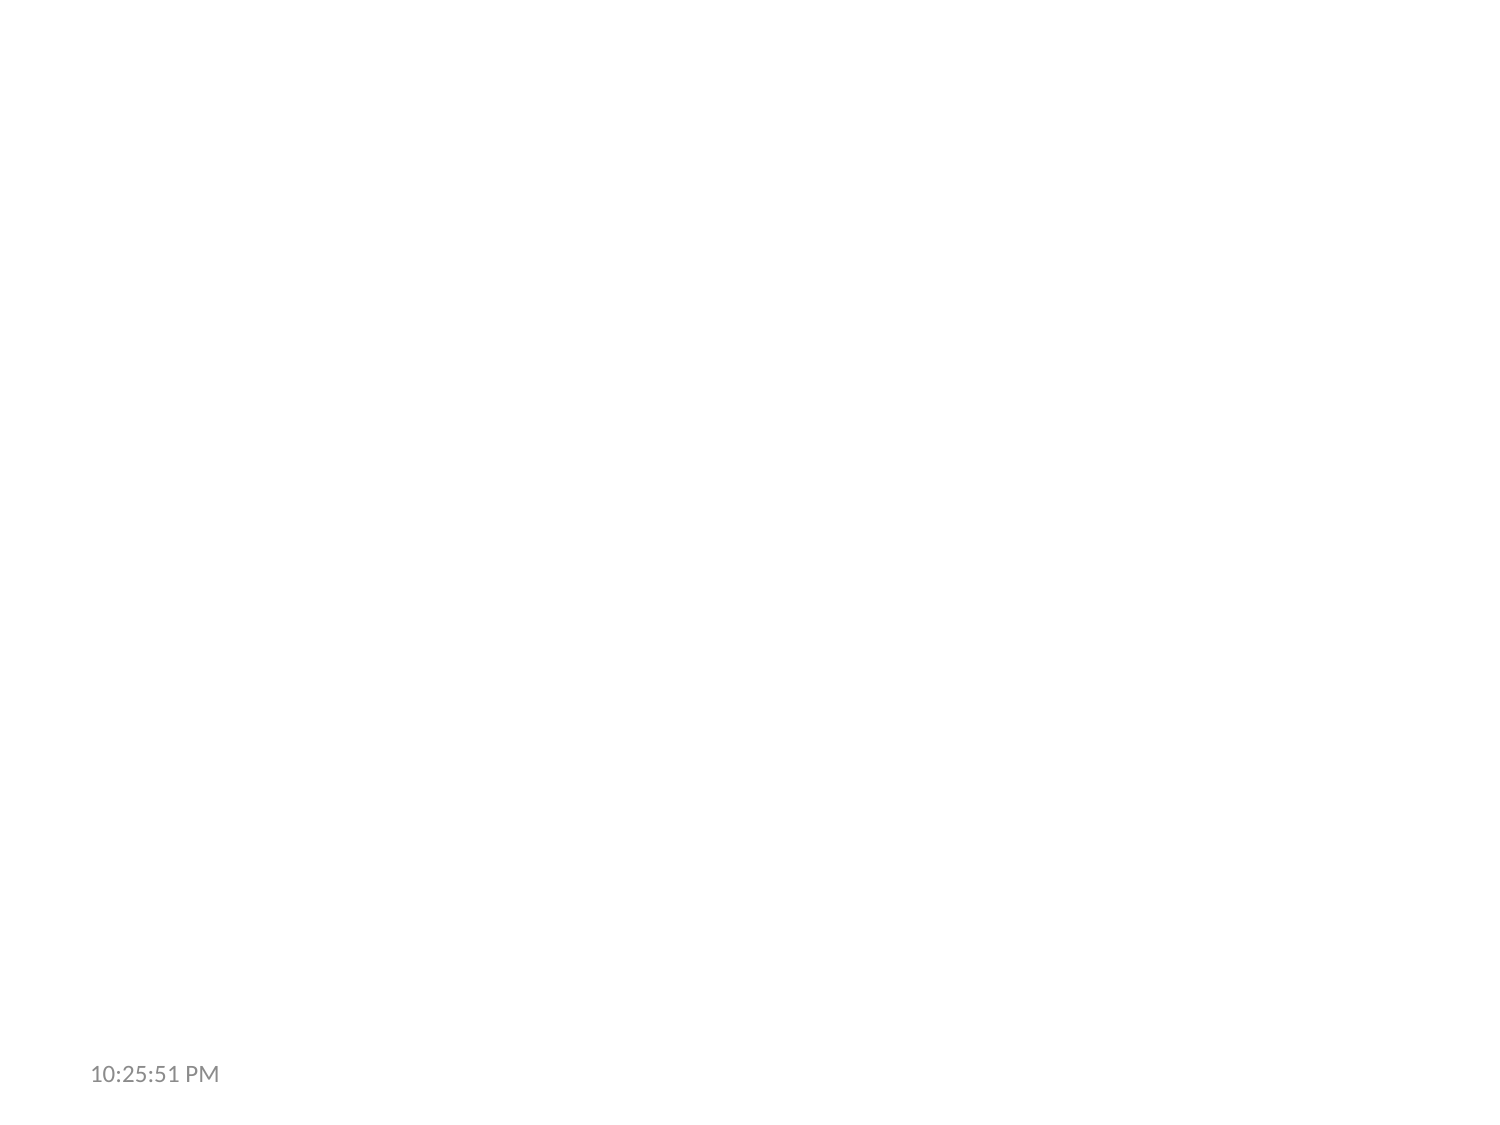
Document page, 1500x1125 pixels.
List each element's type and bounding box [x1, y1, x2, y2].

slide_number [75, 1042, 425, 1103]
